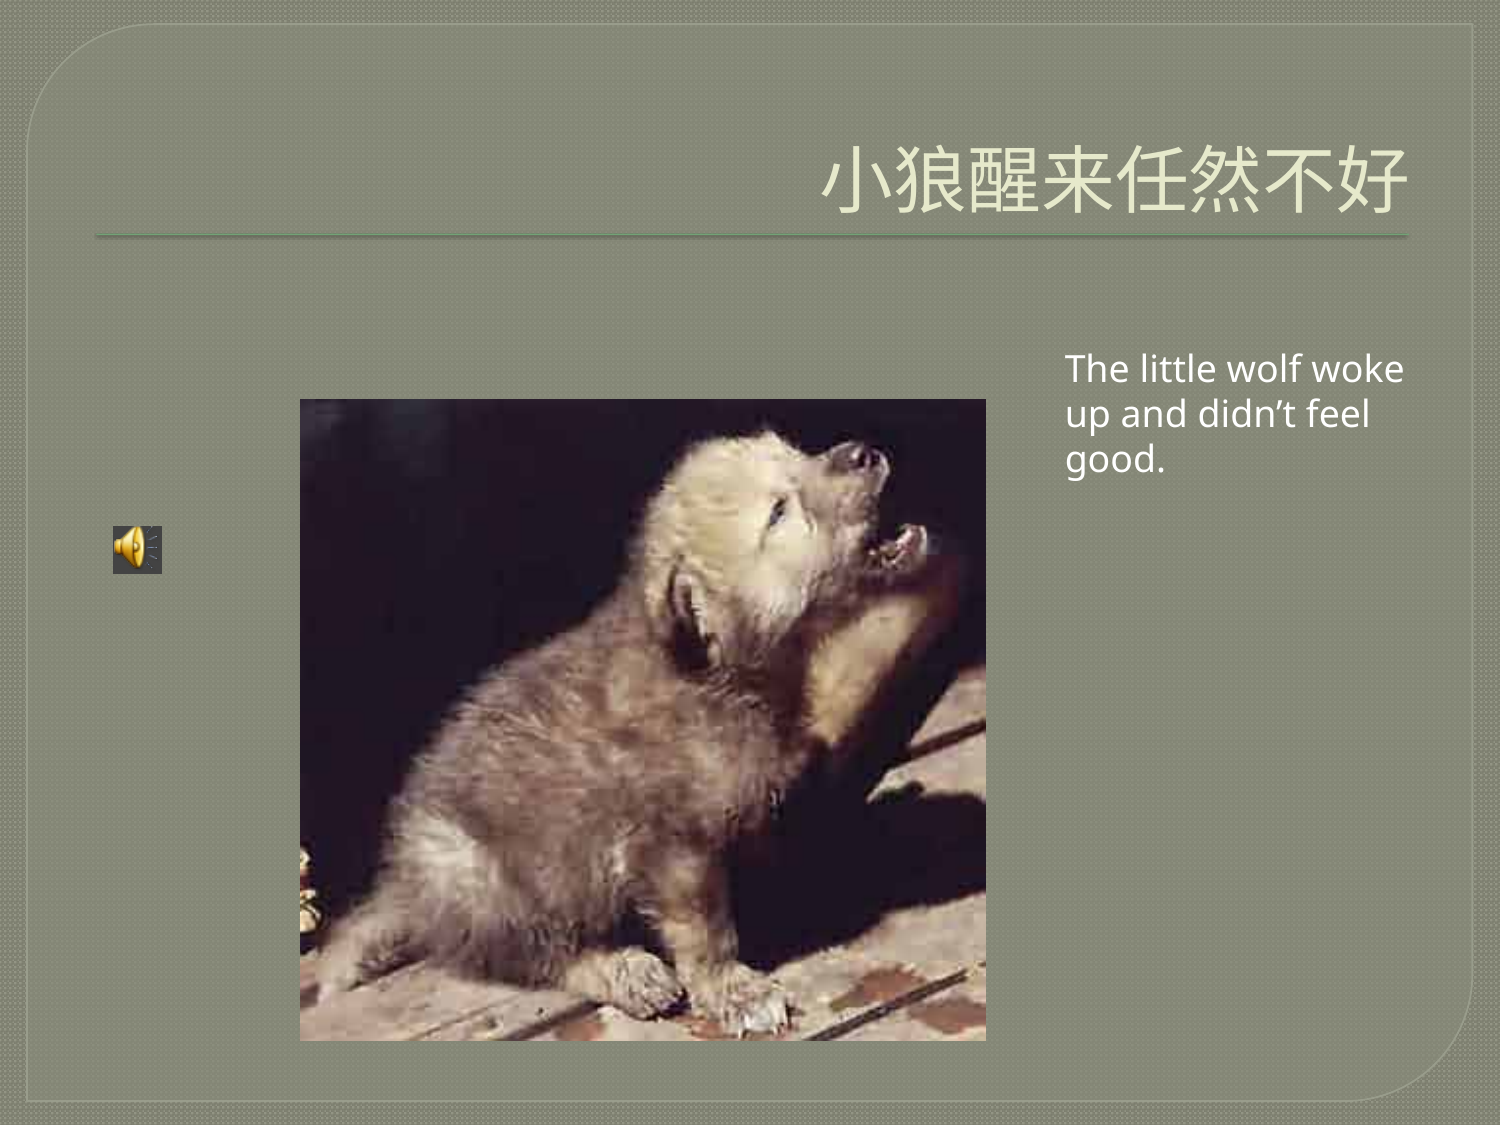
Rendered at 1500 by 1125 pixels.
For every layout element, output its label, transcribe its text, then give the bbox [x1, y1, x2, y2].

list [299, 399, 987, 1041]
title 小狼醒来任然不好 [112, 125, 1425, 230]
text_box The little wolf woke up and didn’t feel good. [1050, 337, 1475, 488]
picture [112, 524, 163, 576]
